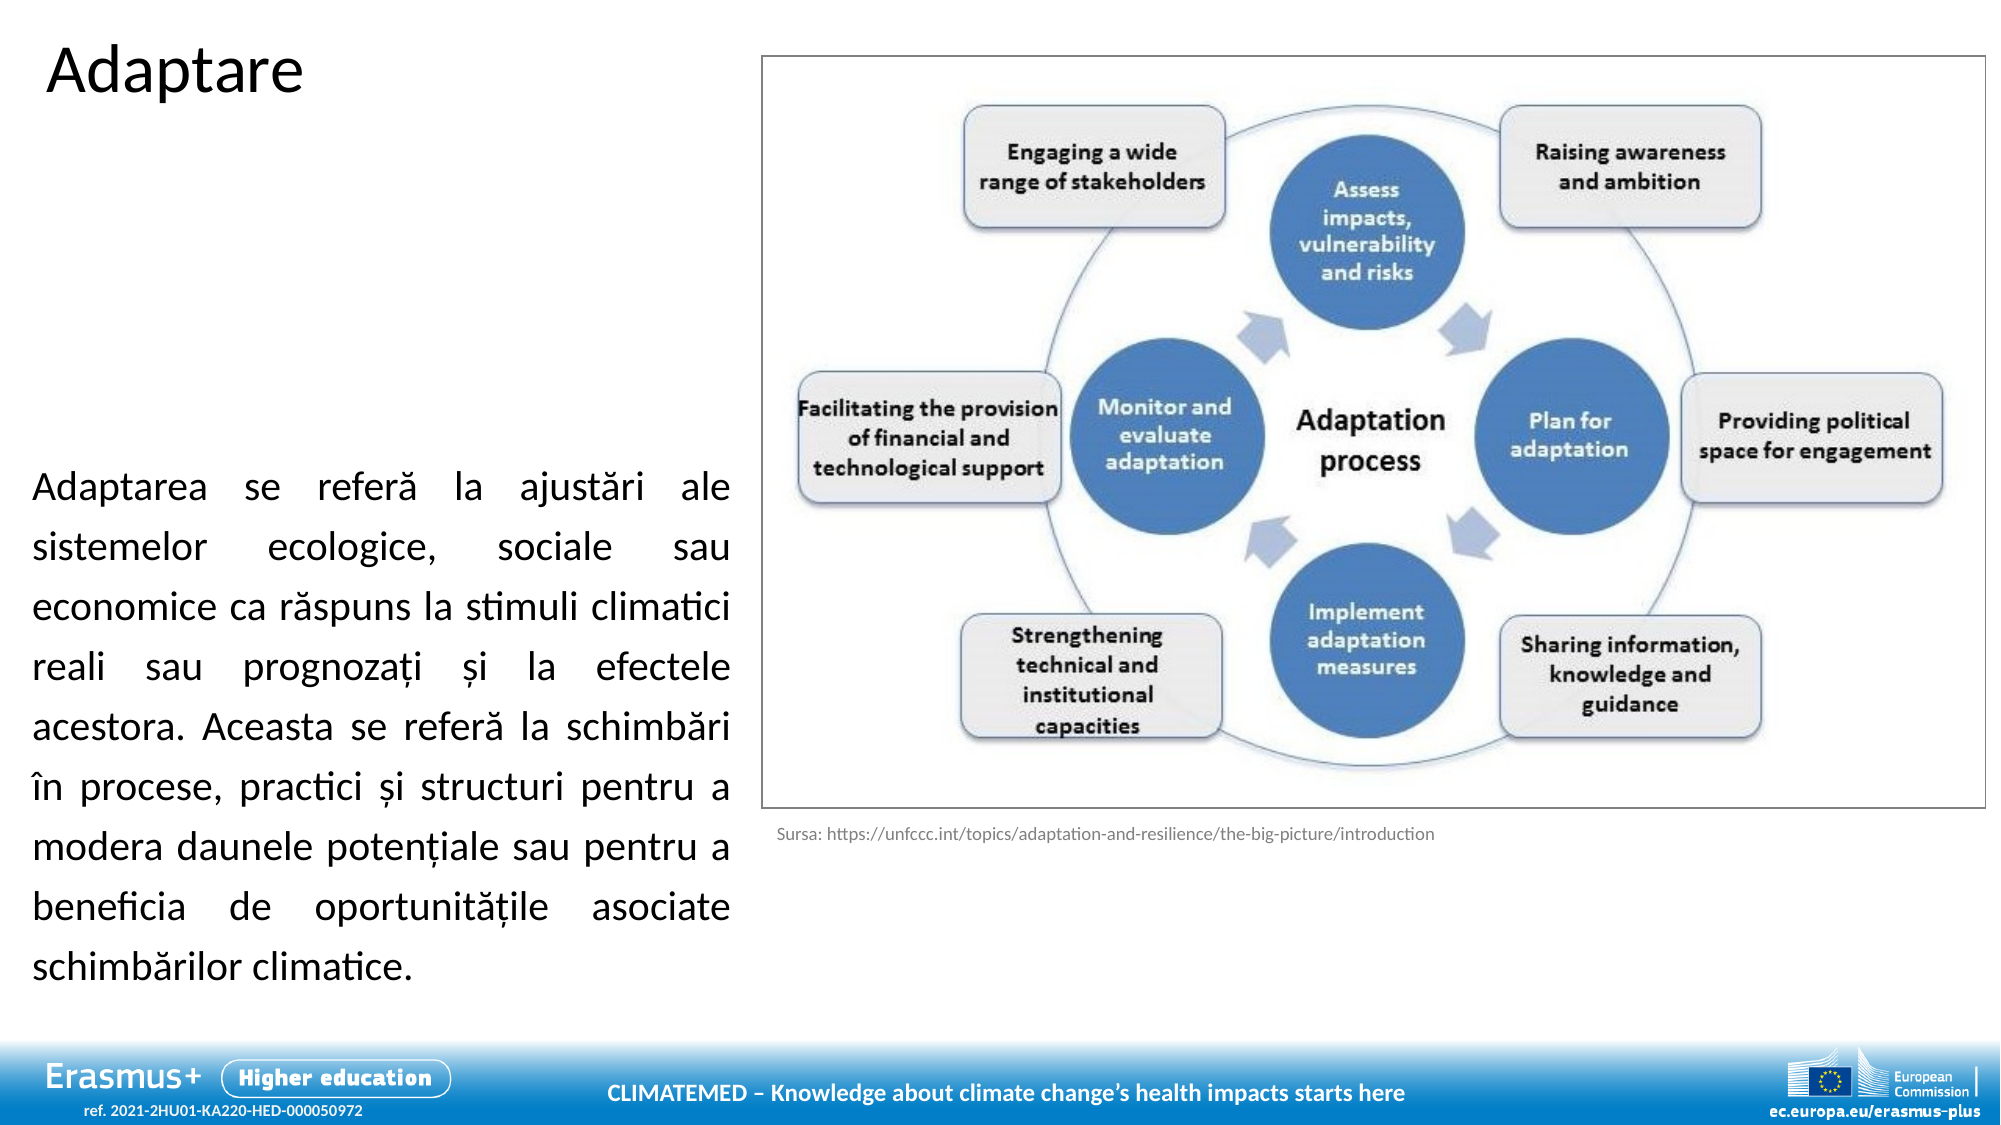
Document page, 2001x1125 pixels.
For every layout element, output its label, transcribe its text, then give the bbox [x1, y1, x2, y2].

title Adaptare [31, 25, 1984, 116]
text_box Sursa: https://unfccc.int/topics/adaptation-and-resilience/the-big-picture/introduction [762, 813, 1763, 852]
list Adaptarea se referă la ajustări ale sistemelor ecologice, sociale sau economice ca răspuns la stimuli climatici reali sau prognozați și la efectele acestora. Aceasta se referă la schimbări în procese, practici și structuri pentru a modera daunele potențiale sau pentru a beneficia de oportunitățile asociate schimbărilor climatice. [17, 365, 747, 1011]
picture [0, 899, 2000, 1125]
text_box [762, 56, 1986, 808]
